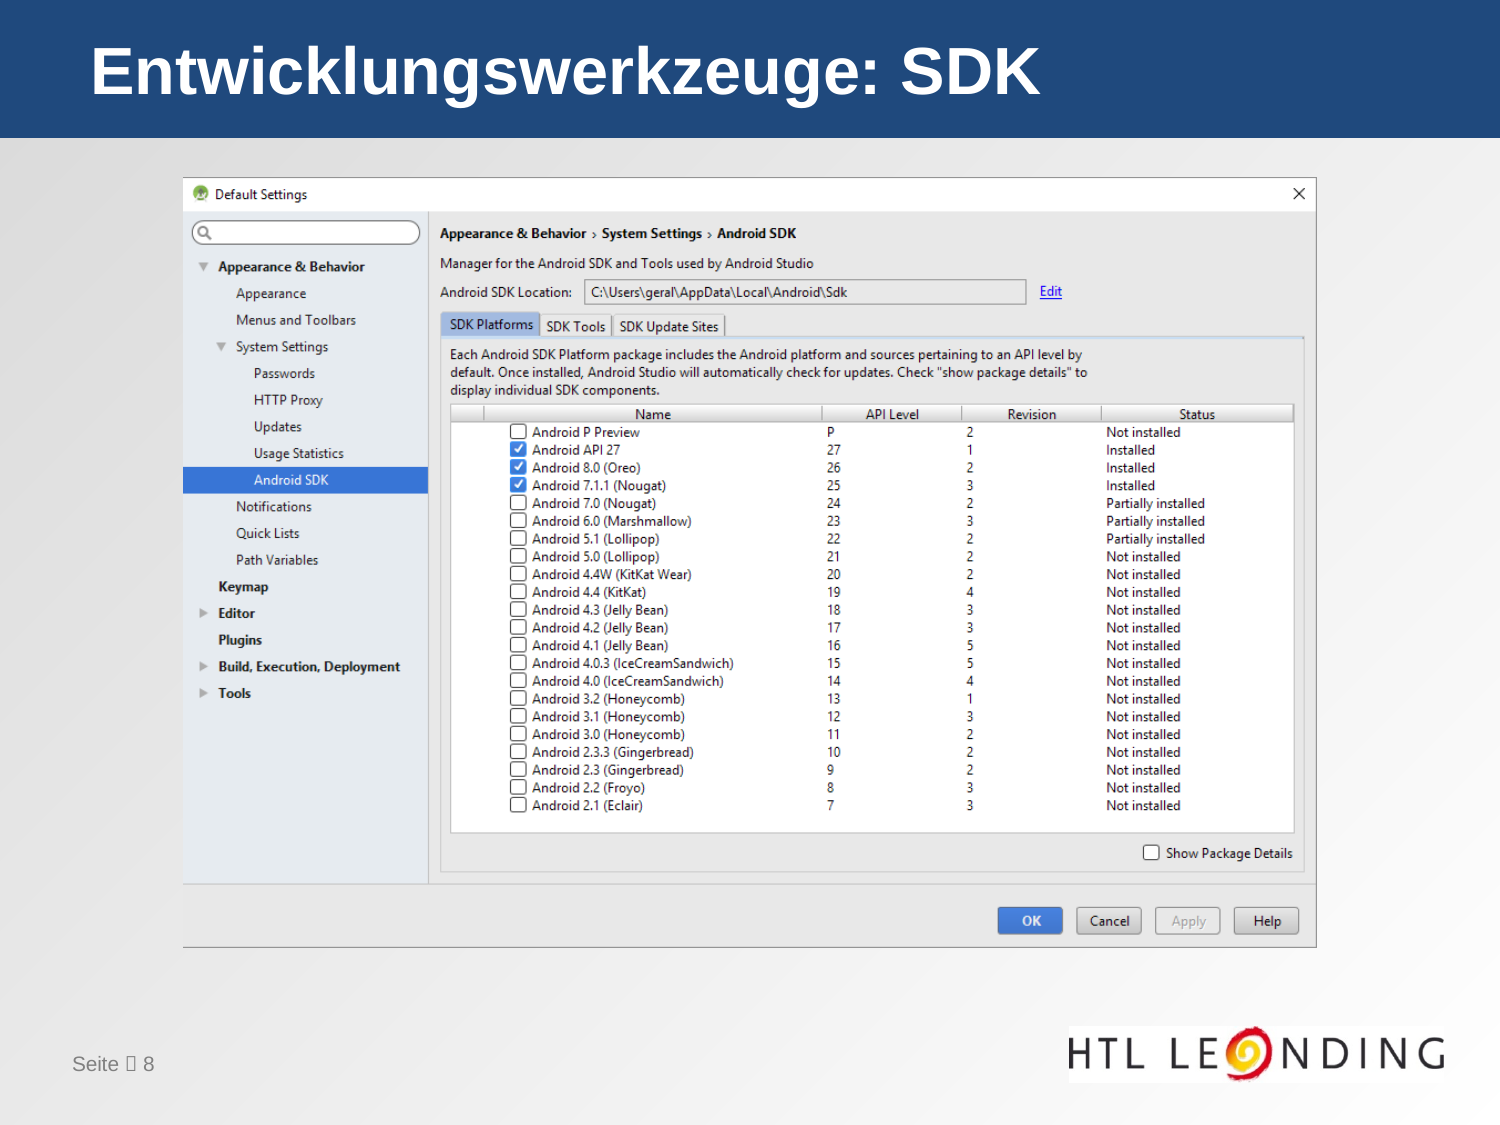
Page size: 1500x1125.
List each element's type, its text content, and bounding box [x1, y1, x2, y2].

title Entwicklungswerkzeuge: SDK [75, 20, 1425, 208]
picture [1069, 1026, 1444, 1083]
picture [182, 177, 1318, 948]
